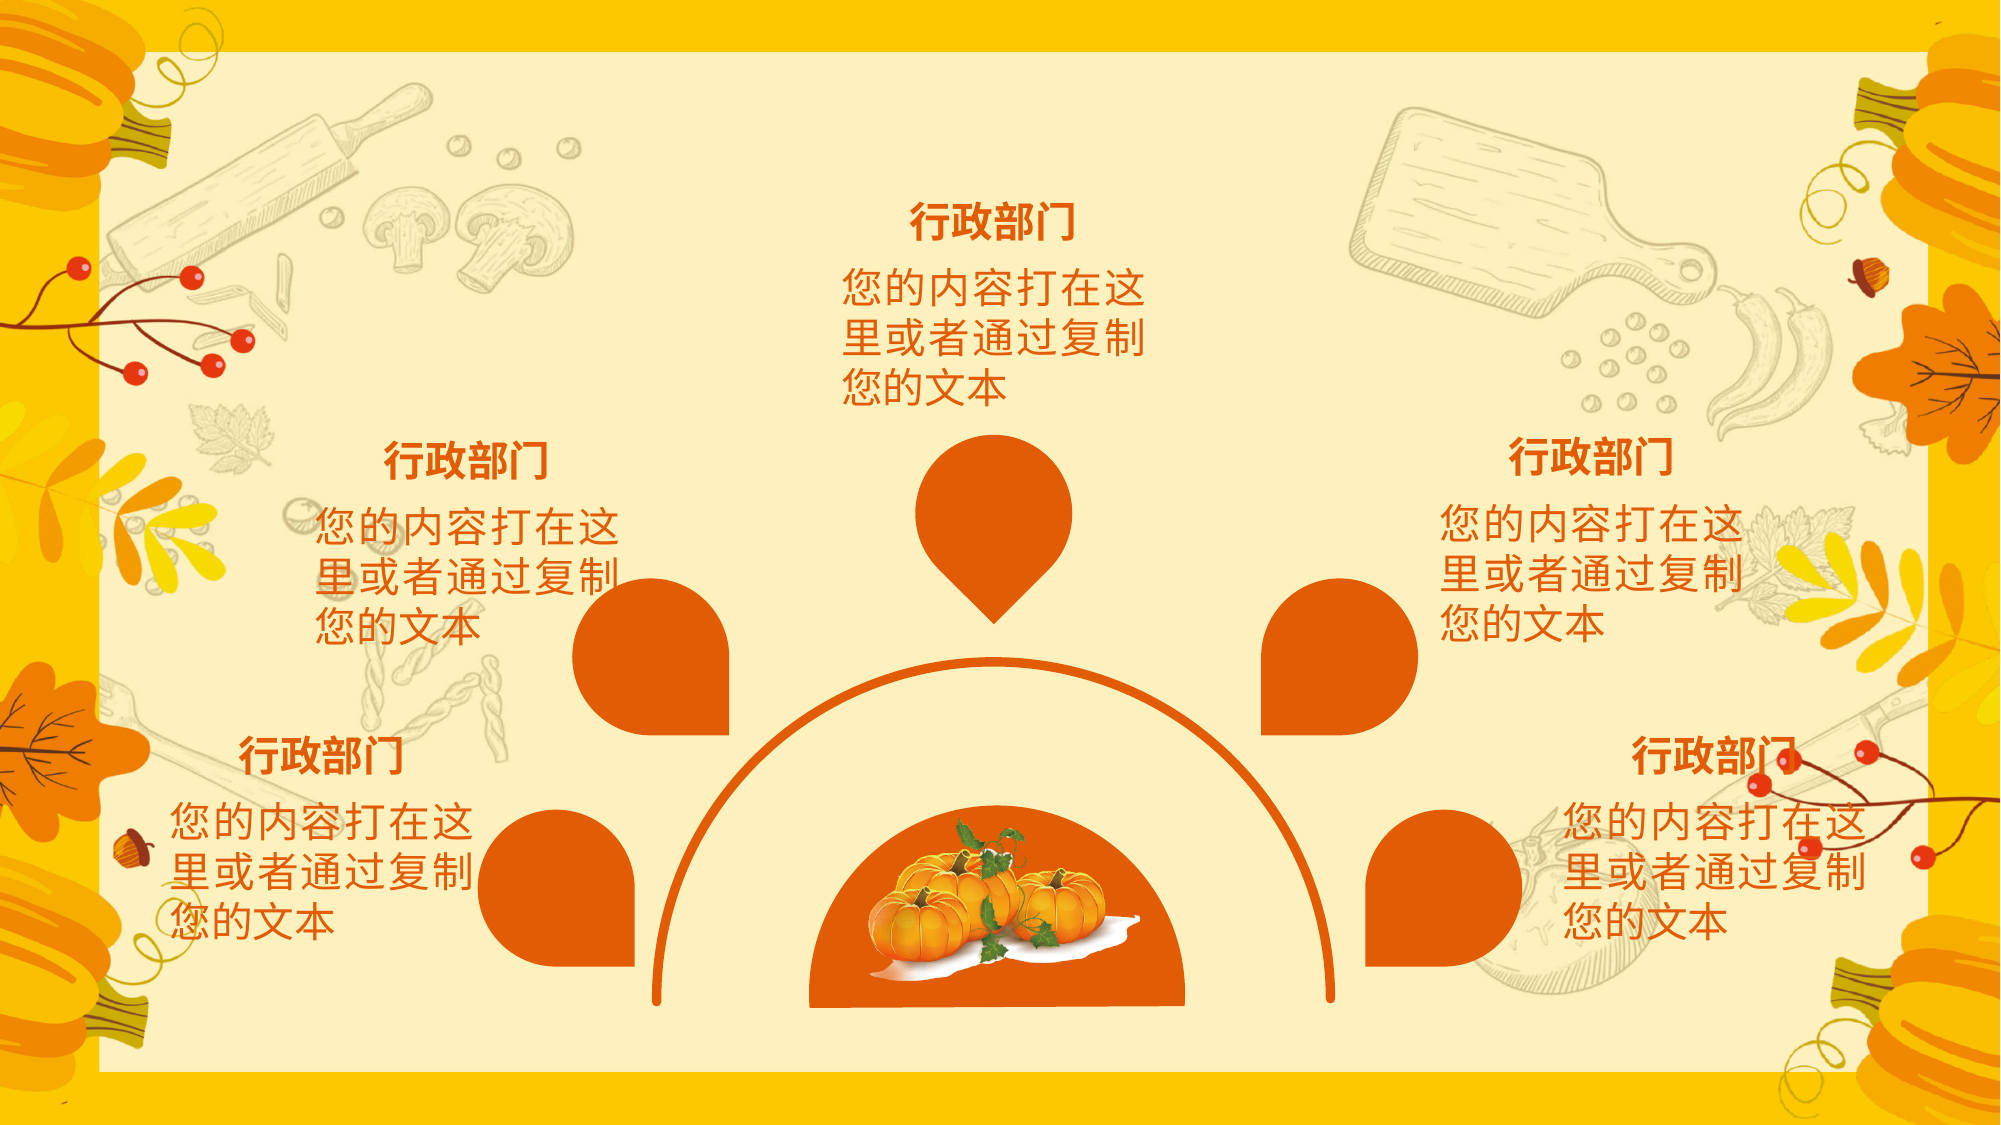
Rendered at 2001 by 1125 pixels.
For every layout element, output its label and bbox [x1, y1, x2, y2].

picture [834, 754, 1228, 981]
text_box [477, 434, 1523, 1125]
picture [0, 0, 1999, 1125]
text_box [819, 187, 1168, 414]
text_box [1417, 423, 1767, 649]
text_box [1540, 721, 1890, 948]
text_box [292, 427, 642, 653]
text_box [147, 721, 497, 948]
